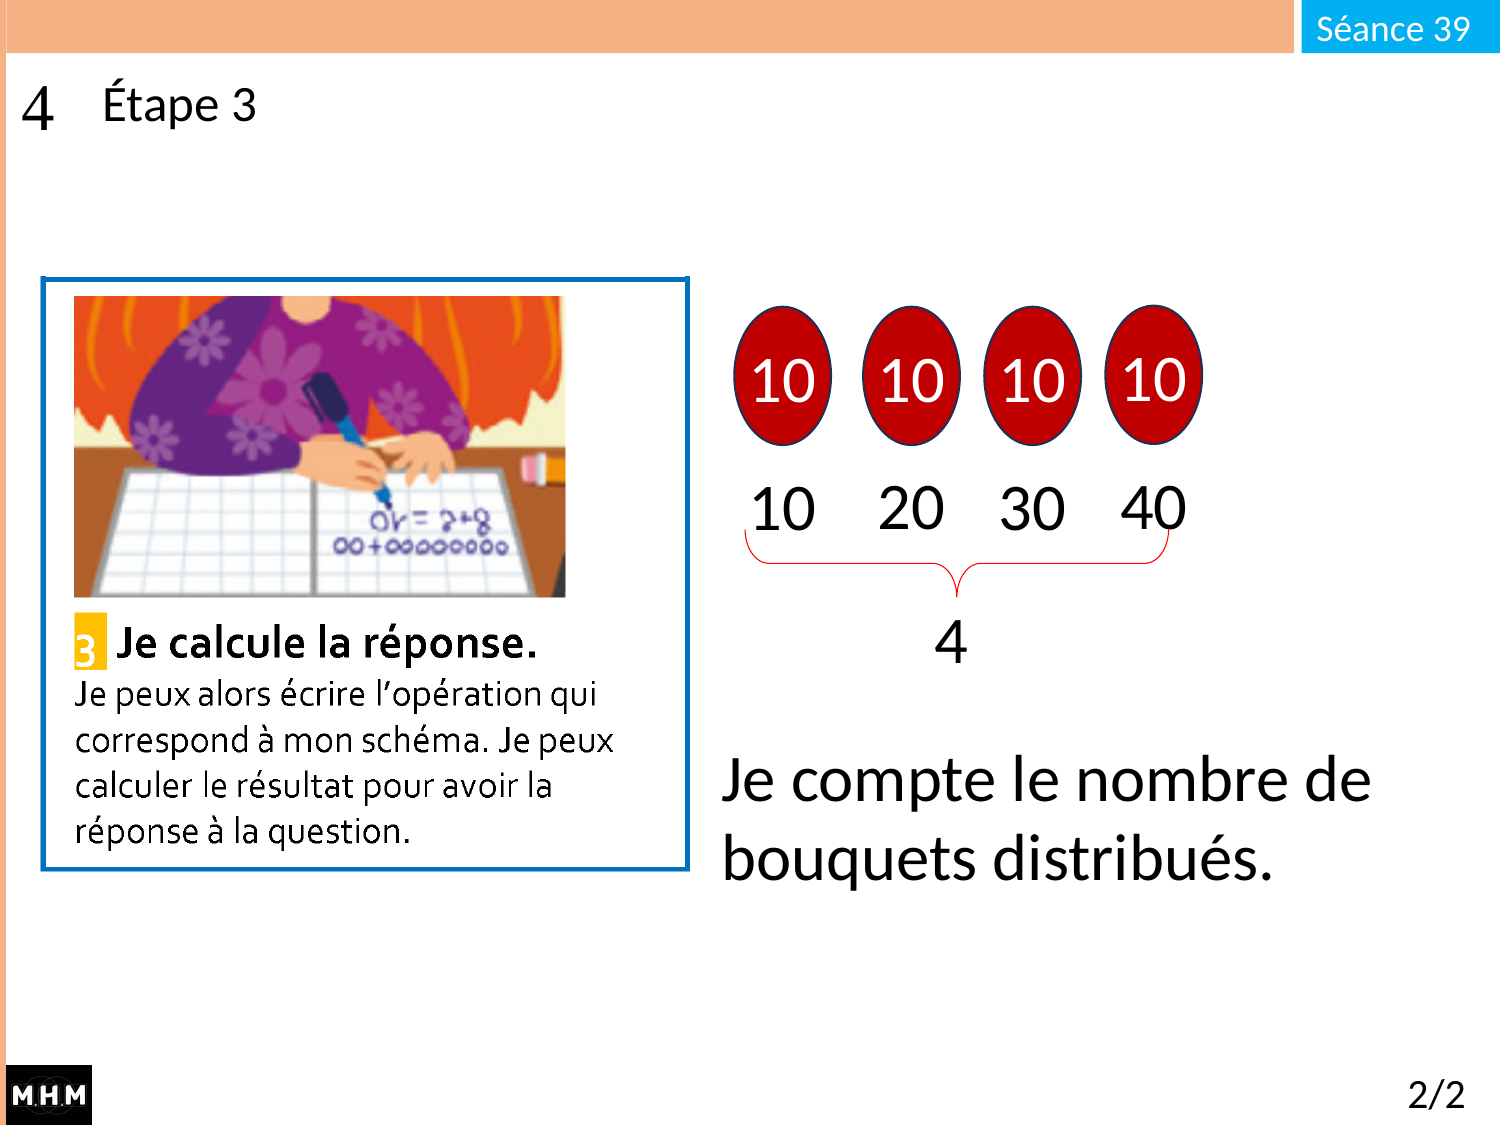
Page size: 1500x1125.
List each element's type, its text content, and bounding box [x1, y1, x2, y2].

text_box 30 [984, 456, 1097, 529]
picture [39, 276, 690, 873]
text_box 10 [862, 305, 961, 447]
text_box 10 [734, 456, 847, 552]
text_box 4 [919, 589, 1016, 684]
text_box 10 [983, 305, 1083, 447]
text_box 10 [1104, 304, 1204, 446]
text_box [744, 529, 1170, 589]
text_box Je compte le nombre de bouquets distribués. [706, 726, 1500, 902]
picture [6, 1065, 92, 1125]
text_box 20 [863, 455, 976, 529]
title Étape 3 [87, 32, 1382, 140]
text_box 40 [1105, 455, 1218, 551]
text_box 10 [733, 305, 833, 447]
list 2/2 [1373, 1064, 1500, 1125]
